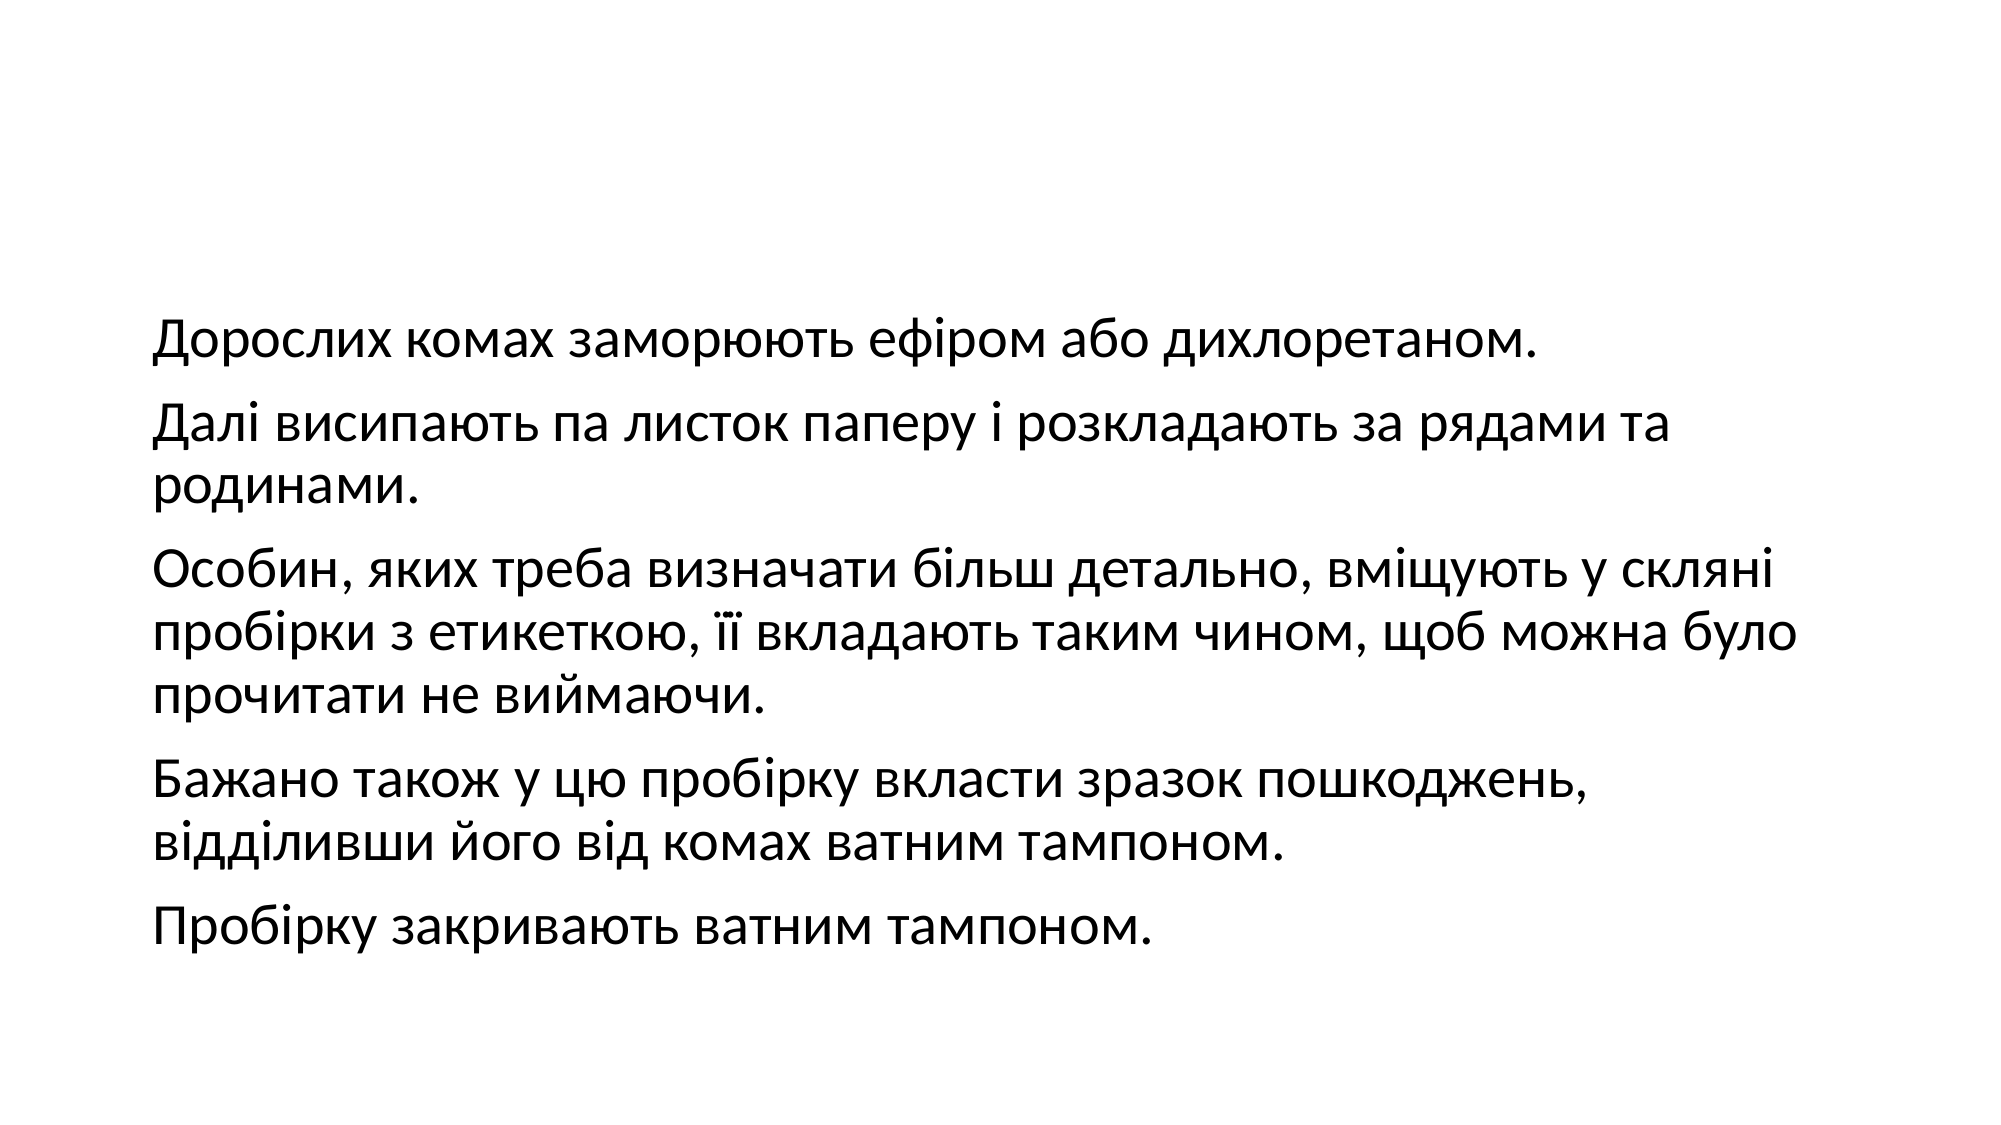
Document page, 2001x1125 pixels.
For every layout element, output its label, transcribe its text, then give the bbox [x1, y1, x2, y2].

list Дорослих комах заморюють ефіром або дихлоретаном. Далі висипають па листок паперу і розкладають за рядами та родинами. Особин, яких треба визначати більш детально, вміщують у скляні пробірки з етикеткою, її вкладають таким чином, щоб можна було прочитати не виймаючи. Бажано також у цю пробірку вкласти зразок пошкоджень, відділивши його від комах ватним тампоном. Пробірку закривають ватним тампоном. [137, 299, 1863, 1014]
